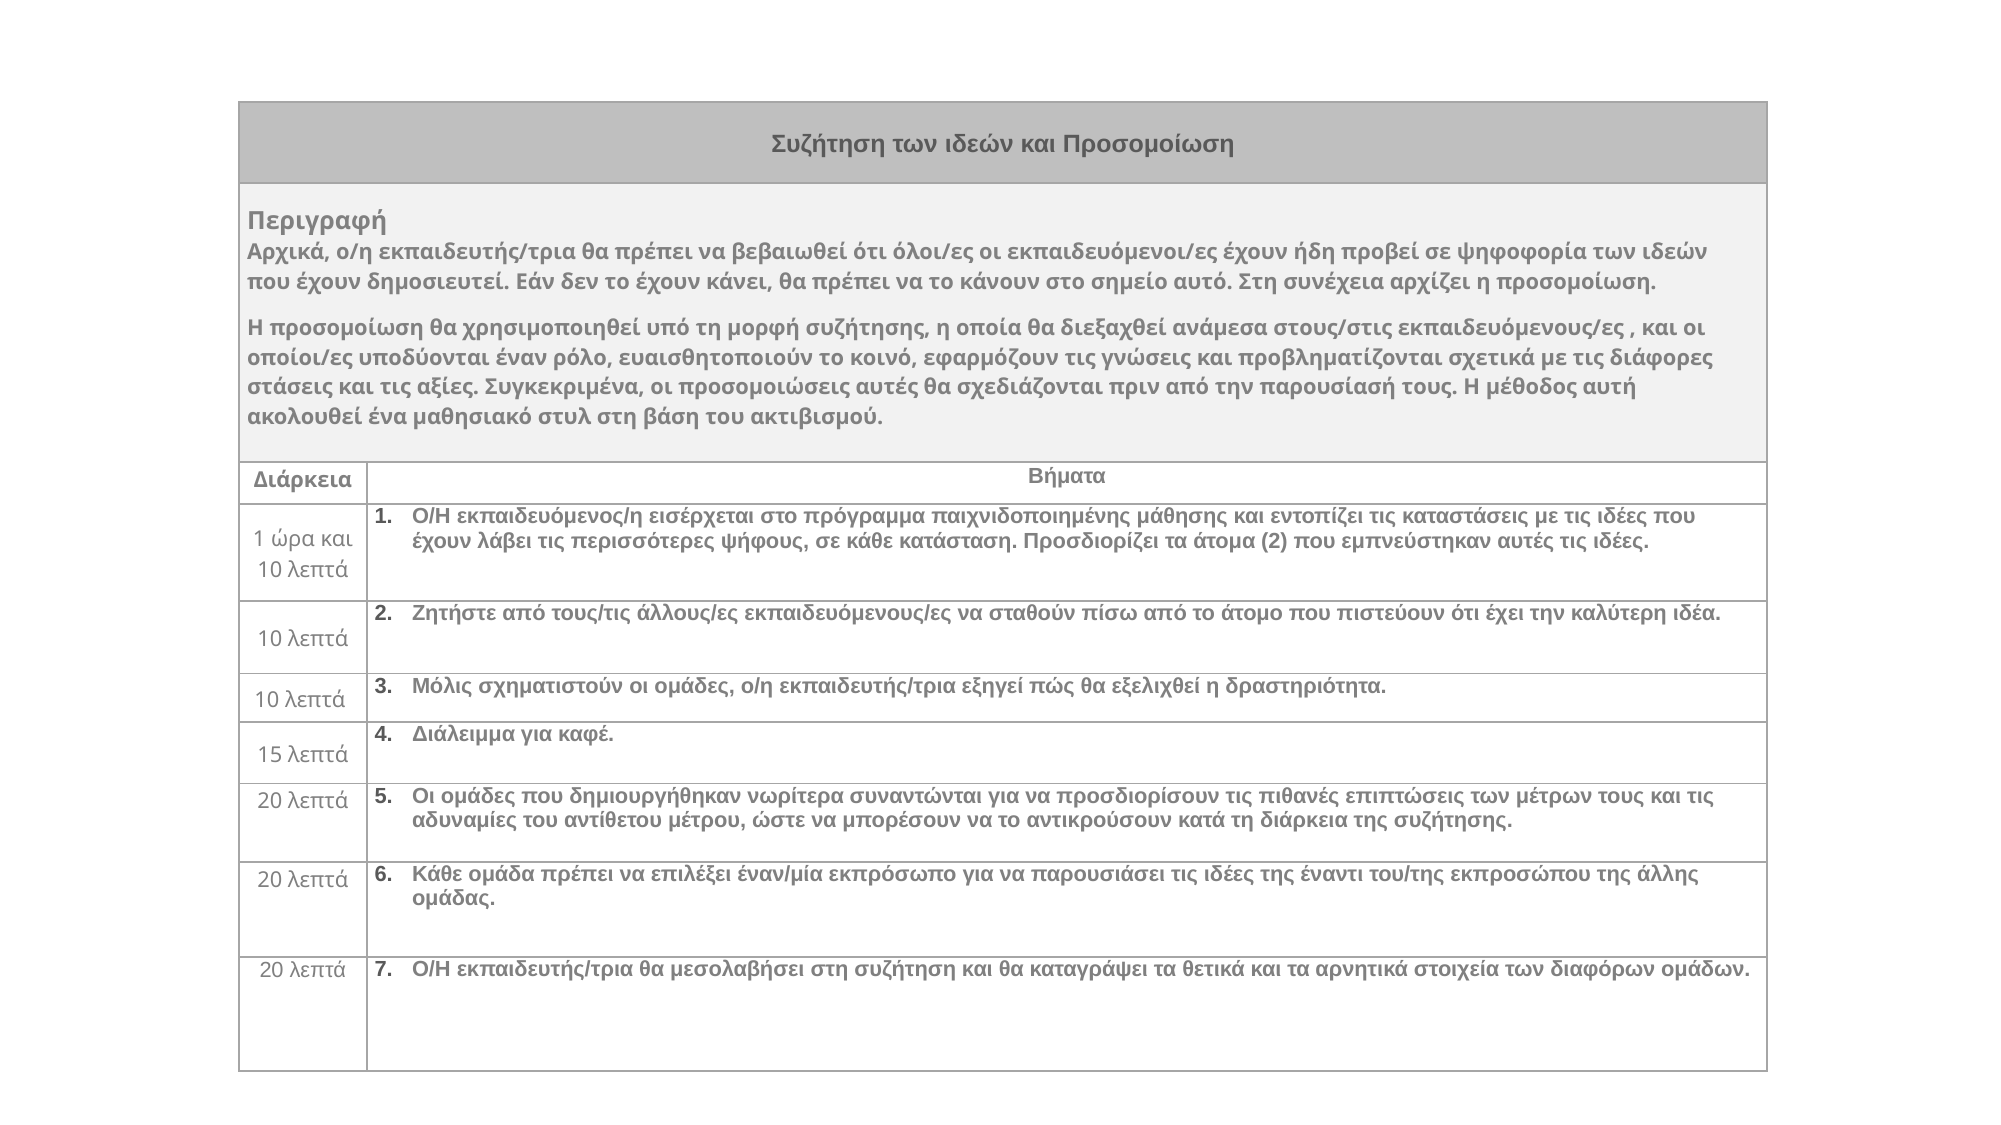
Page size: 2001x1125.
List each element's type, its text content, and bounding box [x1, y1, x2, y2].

table_cell 20 λεπτά [240, 863, 366, 956]
table_cell 20 λεπτά [240, 958, 366, 1070]
table_cell 10 λεπτά [240, 674, 366, 721]
table_cell Διάλειμμα για καφέ. [368, 723, 1766, 783]
table_header Συζήτηση των ιδεών και Προσομοίωση [240, 103, 1766, 182]
table_cell Βήματα [368, 463, 1766, 503]
table_cell 10 λεπτά [240, 602, 366, 673]
table_cell Ο/Η εκπαιδευόμενος/η εισέρχεται στο πρόγραμμα παιχνιδοποιημένης μάθησης και εντοπίζει τις καταστάσεις με τις ιδέες που έχουν λάβει τις περισσότερες ψήφους, σε κάθε κατάσταση. Προσδιορίζει τα άτομα (2) που εμπνεύστηκαν αυτές τις ιδέες. [368, 505, 1766, 600]
table_cell Διάρκεια [240, 463, 366, 503]
table_cell Οι ομάδες που δημιουργήθηκαν νωρίτερα συναντώνται για να προσδιορίσουν τις πιθανές επιπτώσεις των μέτρων τους και τις αδυναμίες του αντίθετου μέτρου, ώστε να μπορέσουν να το αντικρούσουν κατά τη διάρκεια της συζήτησης. [368, 784, 1766, 861]
table_cell 20 λεπτά [240, 784, 366, 861]
table_cell Μόλις σχηματιστούν οι ομάδες, ο/η εκπαιδευτής/τρια εξηγεί πώς θα εξελιχθεί η δραστηριότητα. [368, 674, 1766, 721]
table_cell Ο/Η εκπαιδευτής/τρια θα μεσολαβήσει στη συζήτηση και θα καταγράψει τα θετικά και τα αρνητικά στοιχεία των διαφόρων ομάδων. [368, 958, 1766, 1070]
table_cell Κάθε ομάδα πρέπει να επιλέξει έναν/μία εκπρόσωπο για να παρουσιάσει τις ιδέες της έναντι του/της εκπροσώπου της άλλης ομάδας. [368, 863, 1766, 956]
table_cell 1 ώρα και 10 λεπτά [240, 505, 366, 600]
table_cell Περιγραφή Αρχικά, ο/η εκπαιδευτής/τρια θα πρέπει να βεβαιωθεί ότι όλοι/ες οι εκπαιδευόμενοι/ες έχουν ήδη προβεί σε ψηφοφορία των ιδεών που έχουν δημοσιευτεί. Εάν δεν το έχουν κάνει, θα πρέπει να το κάνουν στο σημείο αυτό. Στη συνέχεια αρχίζει η προσομοίωση. Η προσομοίωση θα χρησιμοποιηθεί υπό τη μορφή συζήτησης, η οποία θα διεξαχθεί ανάμεσα στους/στις εκπαιδευόμενους/ες , και οι οποίοι/ες υποδύονται έναν ρόλο, ευαισθητοποιούν το κοινό, εφαρμόζουν τις γνώσεις και προβληματίζονται σχετικά με τις διάφορες στάσεις και τις αξίες. Συγκεκριμένα, οι προσομοιώσεις αυτές θα σχεδιάζονται πριν από την παρουσίασή τους. Η μέθοδος αυτή ακολουθεί ένα μαθησιακό στυλ στη βάση του ακτιβισμού. [240, 184, 1766, 461]
table_cell 15 λεπτά [240, 723, 366, 783]
table_cell Ζητήστε από τους/τις άλλους/ες εκπαιδευόμενους/ες να σταθούν πίσω από το άτομο που πιστεύουν ότι έχει την καλύτερη ιδέα. [368, 602, 1766, 673]
